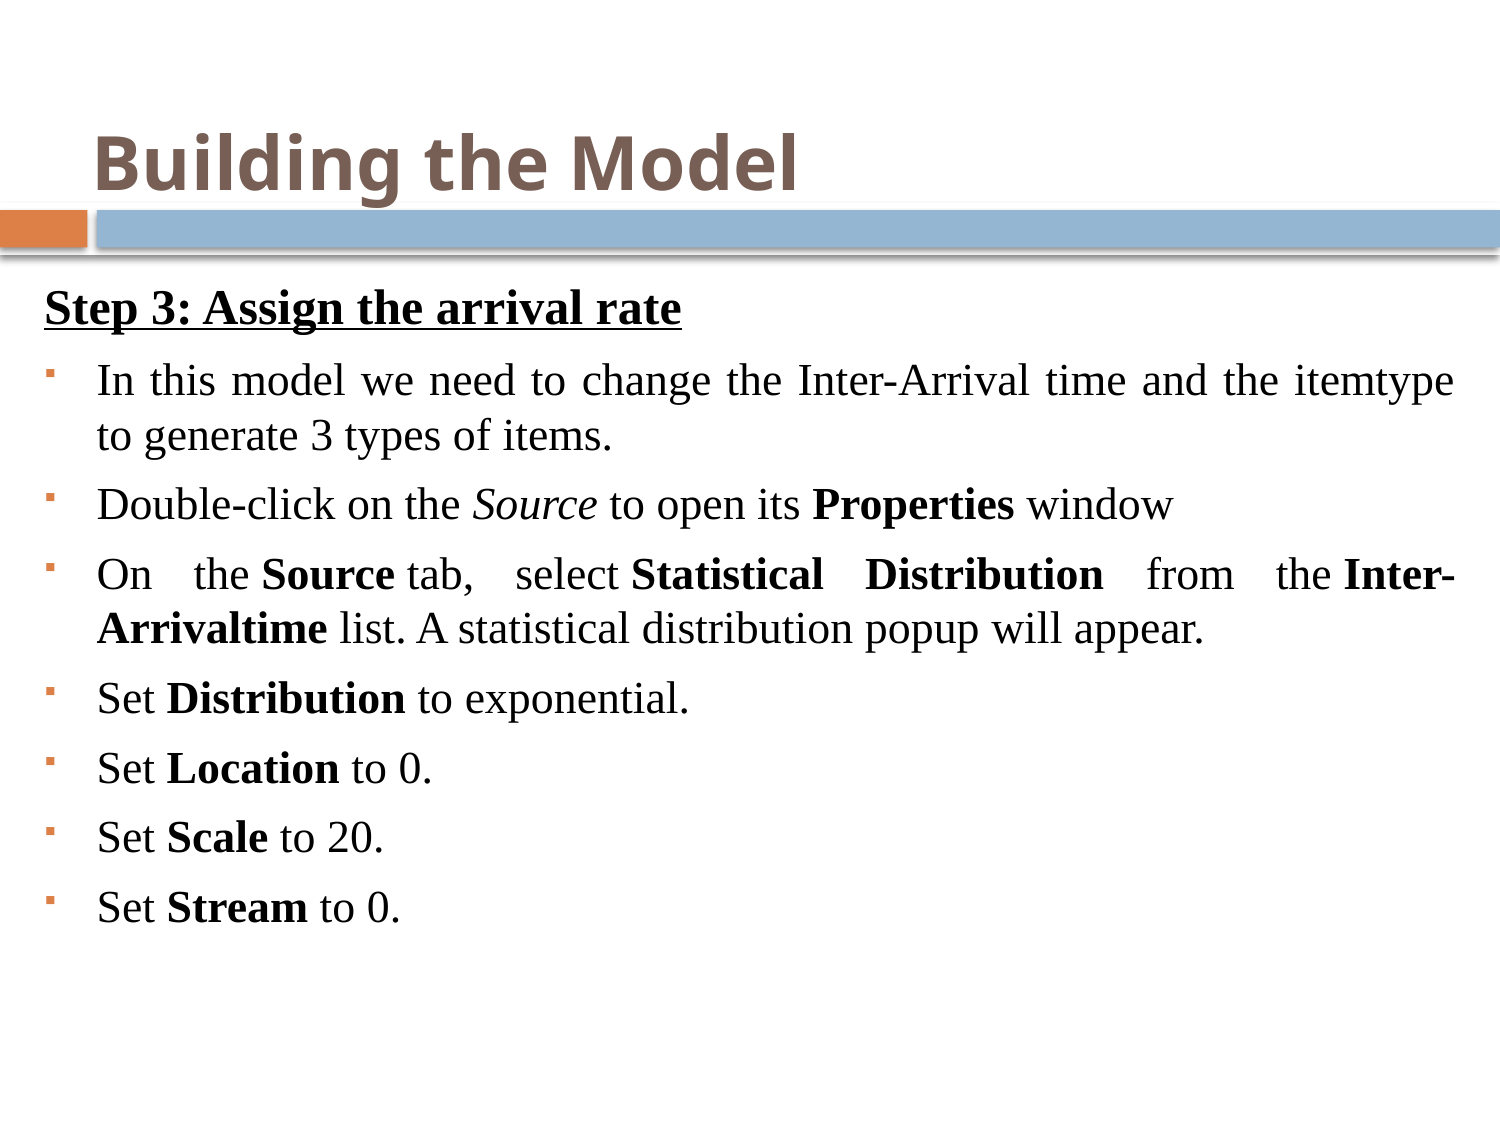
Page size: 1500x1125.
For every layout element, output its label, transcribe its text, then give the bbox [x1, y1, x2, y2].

title Building the Model [76, 77, 1500, 244]
list Step 3: Assign the arrival rate In this model we need to change the Inter-Arrival time and the itemtype to generate 3 types of items. Double-click on the Source to open its Properties window On the Source tab, select Statistical Distribution from the Inter-Arrivaltime list. A statistical distribution popup will appear. Set Distribution to exponential. Set Location to 0. Set Scale to 20. Set Stream to 0. [29, 267, 1471, 1094]
